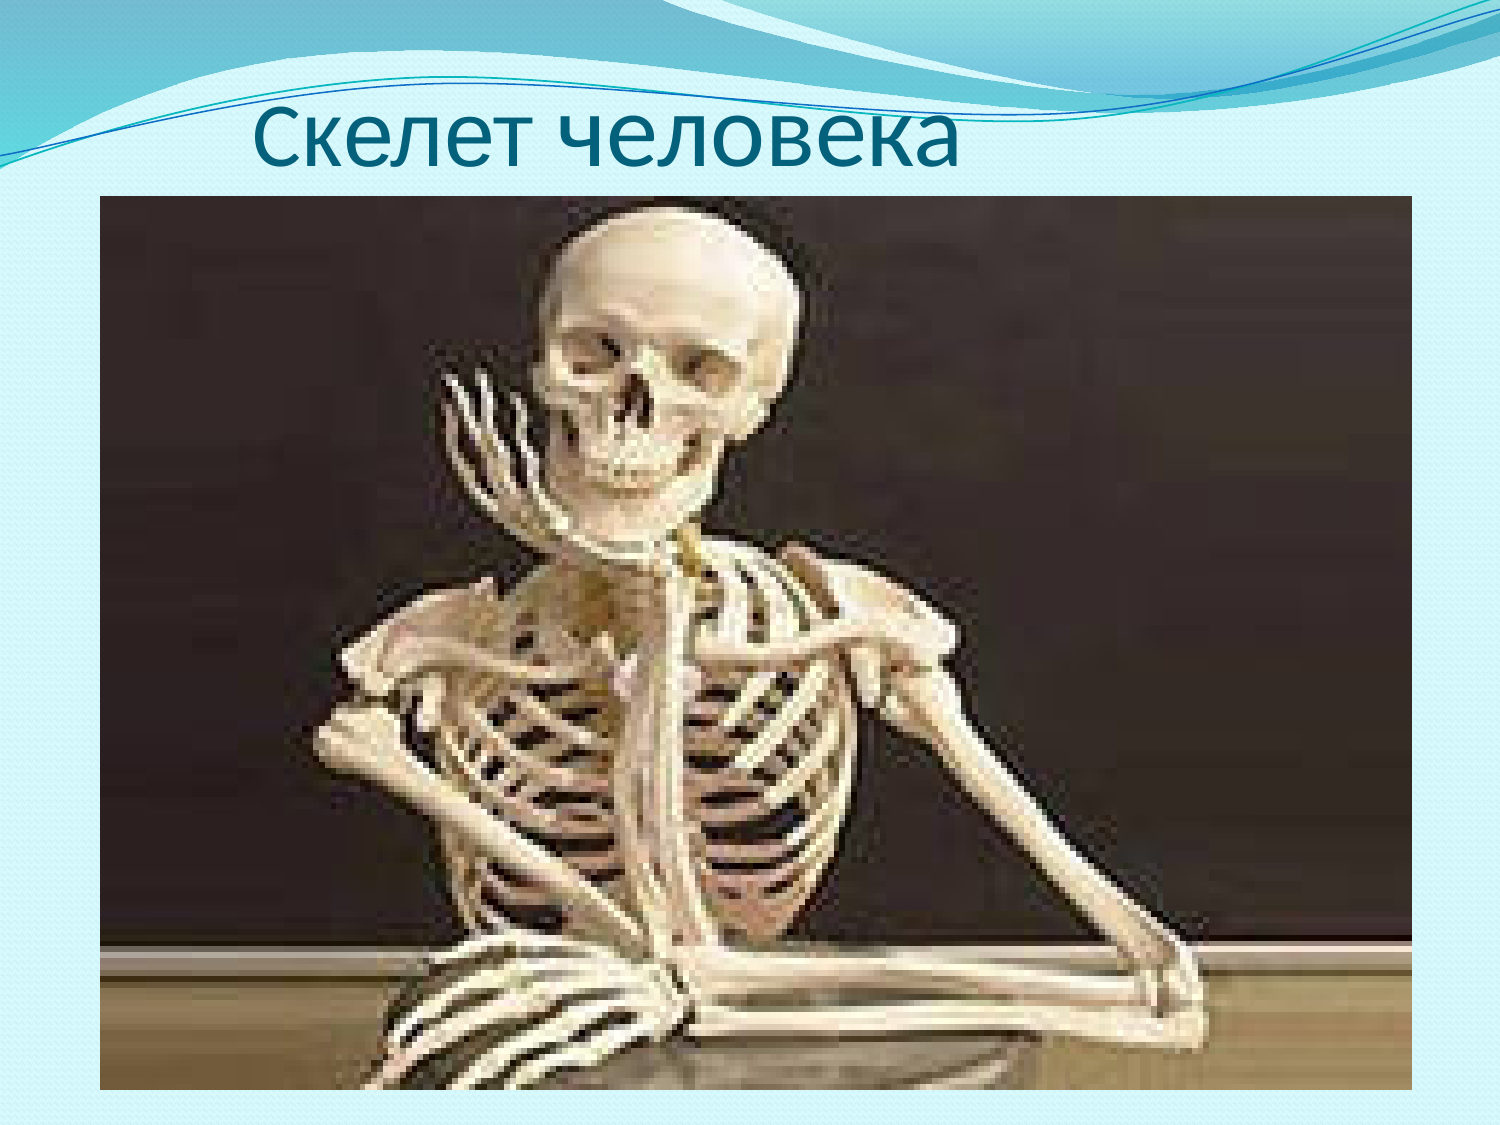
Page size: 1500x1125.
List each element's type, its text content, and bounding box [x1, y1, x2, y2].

title Скелет человека [64, 0, 1416, 188]
picture [100, 196, 1412, 1090]
